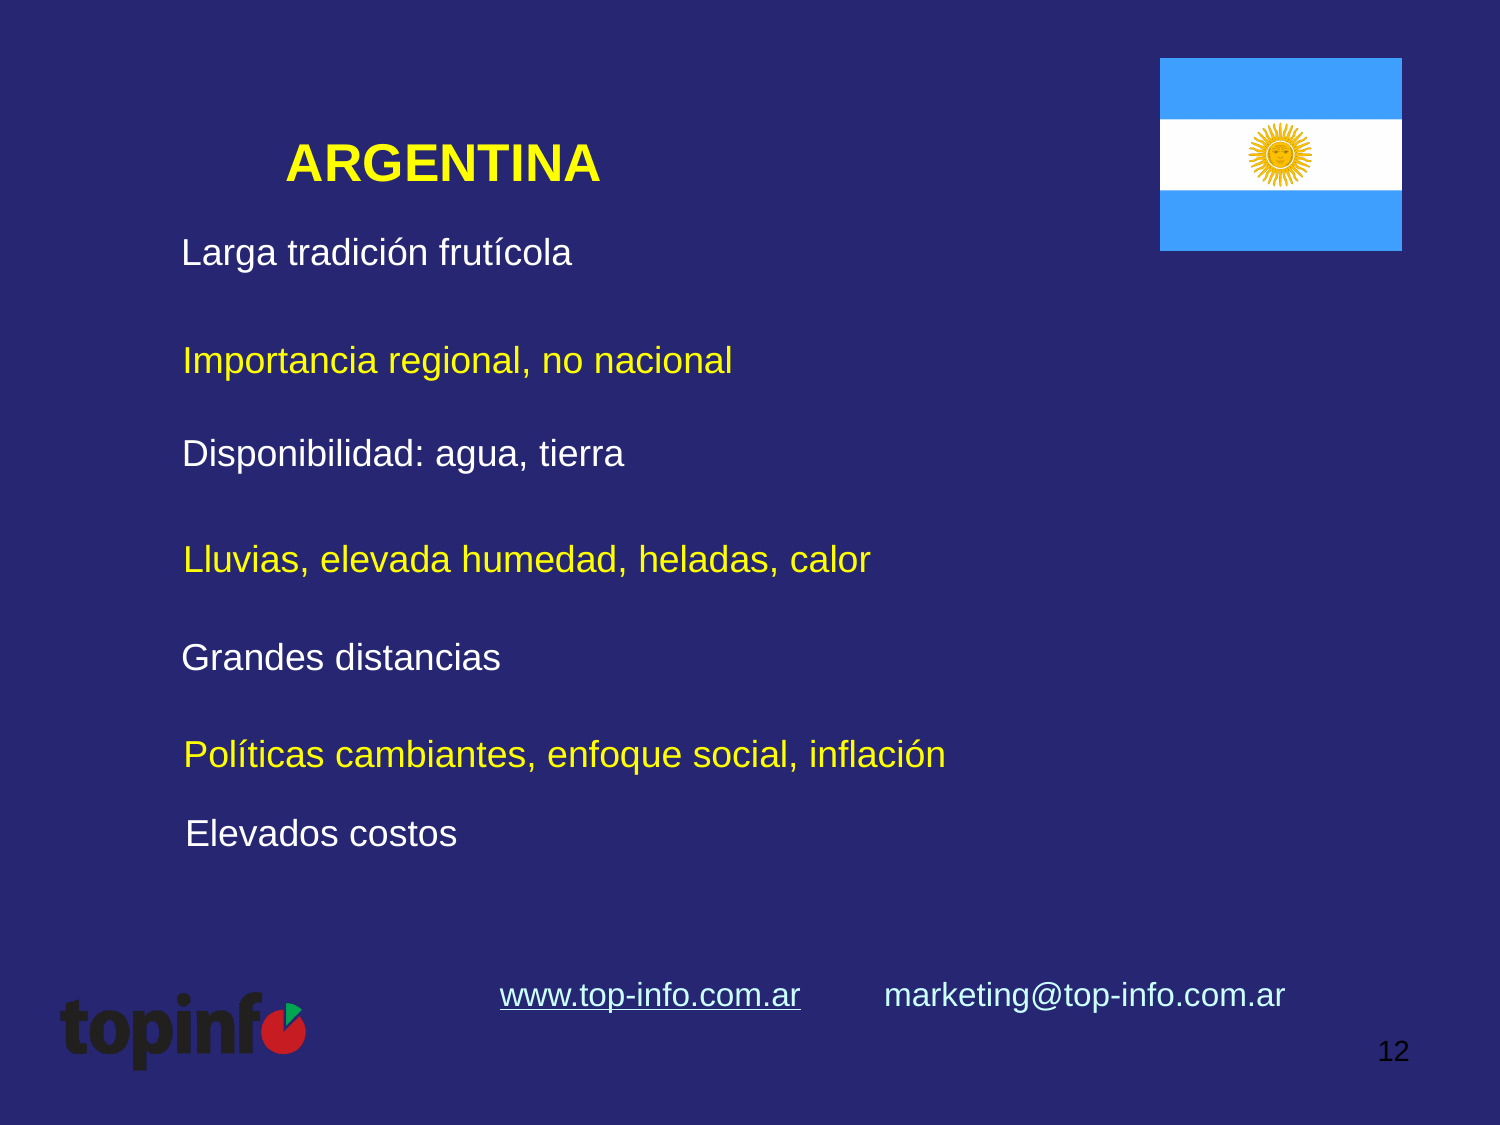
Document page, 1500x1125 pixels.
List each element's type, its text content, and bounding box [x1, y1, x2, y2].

picture [40, 967, 322, 1093]
text_box Importancia regional, no nacional [167, 329, 749, 389]
footer www.top-info.com.ar marketing@top-info.com.ar [361, 965, 1426, 1025]
picture [1159, 58, 1402, 252]
text_box Políticas cambiantes, enfoque social, inflación [168, 722, 962, 783]
text_box Elevados costos [170, 801, 473, 862]
text_box Larga tradición frutícola [166, 220, 588, 281]
text_box Grandes distancias [166, 625, 517, 686]
slide_number 12 [1074, 1024, 1426, 1103]
text_box Lluvias, elevada humedad, heladas, calor [168, 527, 887, 588]
text_box ARGENTINA [214, 84, 674, 209]
text_box Disponibilidad: agua, tierra [167, 421, 640, 482]
